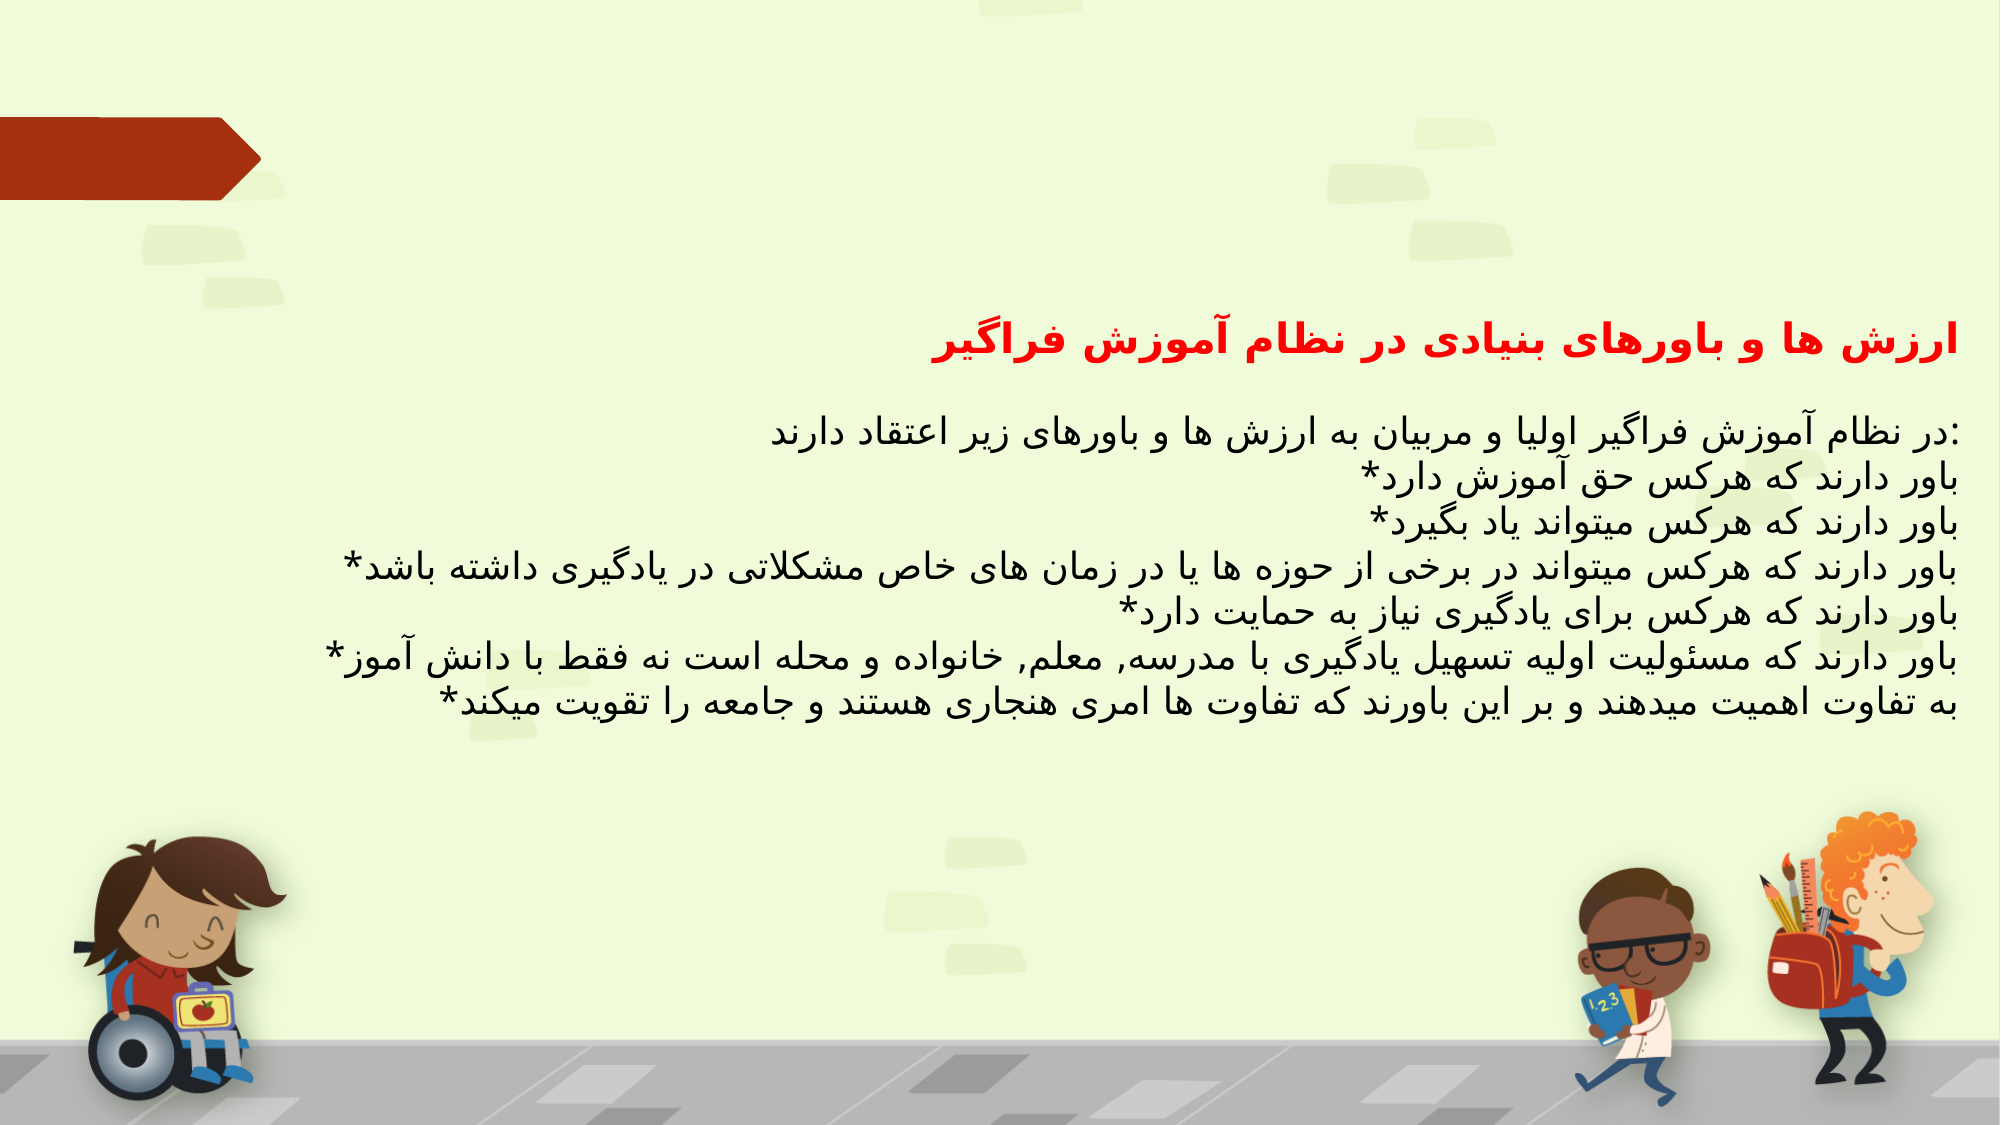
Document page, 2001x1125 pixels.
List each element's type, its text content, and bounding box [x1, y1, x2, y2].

text_box ارزش ها و باورهای بنیادی در نظام آموزش فراگیر در نظام آموزش فراگیر اولیا و مربیان به ارزش ها و باورهای زیر اعتقاد دارند: *باور دارند که هرکس حق آموزش دارد *باور دارند که هرکس میتواند یاد بگیرد *باور دارند که هرکس میتواند در برخی از حوزه ها یا در زمان های خاص مشکلاتی در یادگیری داشته باشد *باور دارند که هرکس برای یادگیری نیاز به حمایت دارد *باور دارند که مسئولیت اولیه تسهیل یادگیری با مدرسه, معلم, خانواده و محله است نه فقط با دانش آموز *به تفاوت اهمیت میدهند و بر این باورند که تفاوت ها امری هنجاری هستند و جامعه را تقویت میکند [0, 259, 1975, 730]
picture [0, 0, 2000, 1125]
